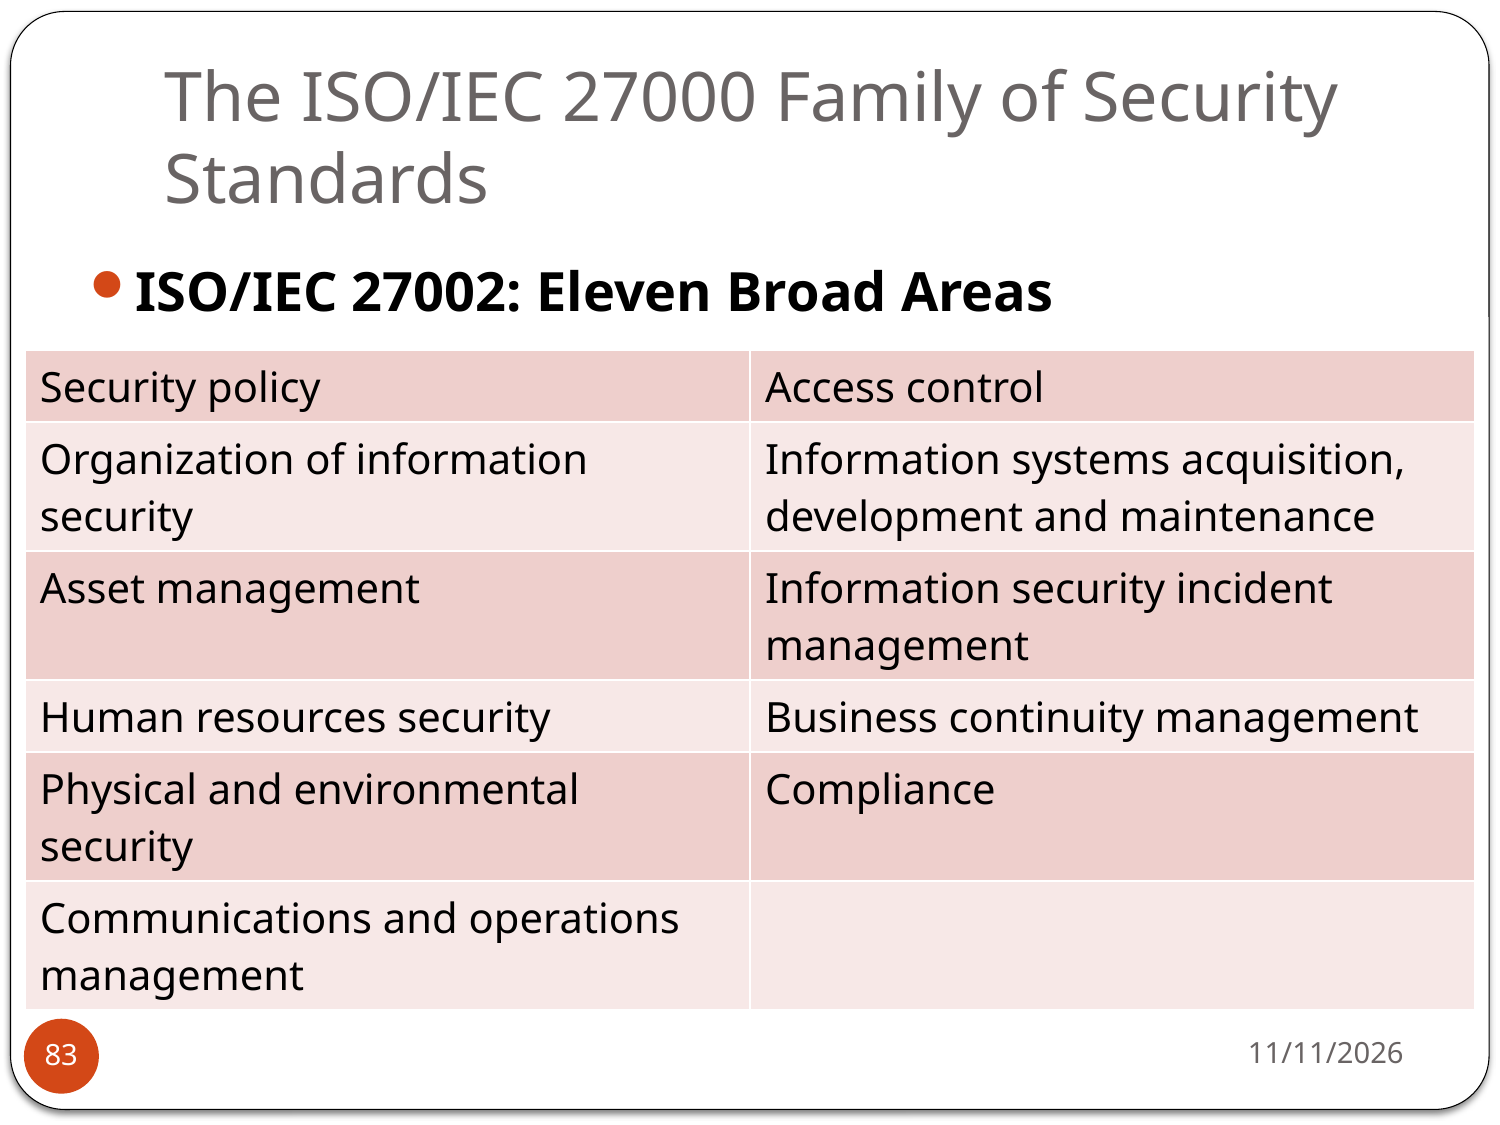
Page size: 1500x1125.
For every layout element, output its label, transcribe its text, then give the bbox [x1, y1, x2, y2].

table_cell [751, 882, 1474, 1009]
table_cell Information systems acquisition, development and maintenance [751, 423, 1474, 550]
table_cell Human resources security [26, 681, 749, 751]
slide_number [1012, 1015, 1419, 1094]
table_cell Compliance [751, 753, 1474, 880]
table_cell Business continuity management [751, 681, 1474, 751]
table_cell Communications and operations management [26, 882, 749, 1009]
table_cell Organization of information security [26, 423, 749, 550]
table_cell Physical and environmental security [26, 753, 749, 880]
table_header Access control [751, 351, 1474, 421]
table_cell Asset management [26, 552, 749, 679]
list ISO/IEC 27002: Eleven Broad Areas [75, 249, 1425, 338]
title The ISO/IEC 27000 Family of Security Standards [150, 45, 1425, 233]
table_cell Information security incident management [751, 552, 1474, 679]
slide_number 83 [23, 1018, 99, 1094]
table_header Security policy [26, 351, 749, 421]
